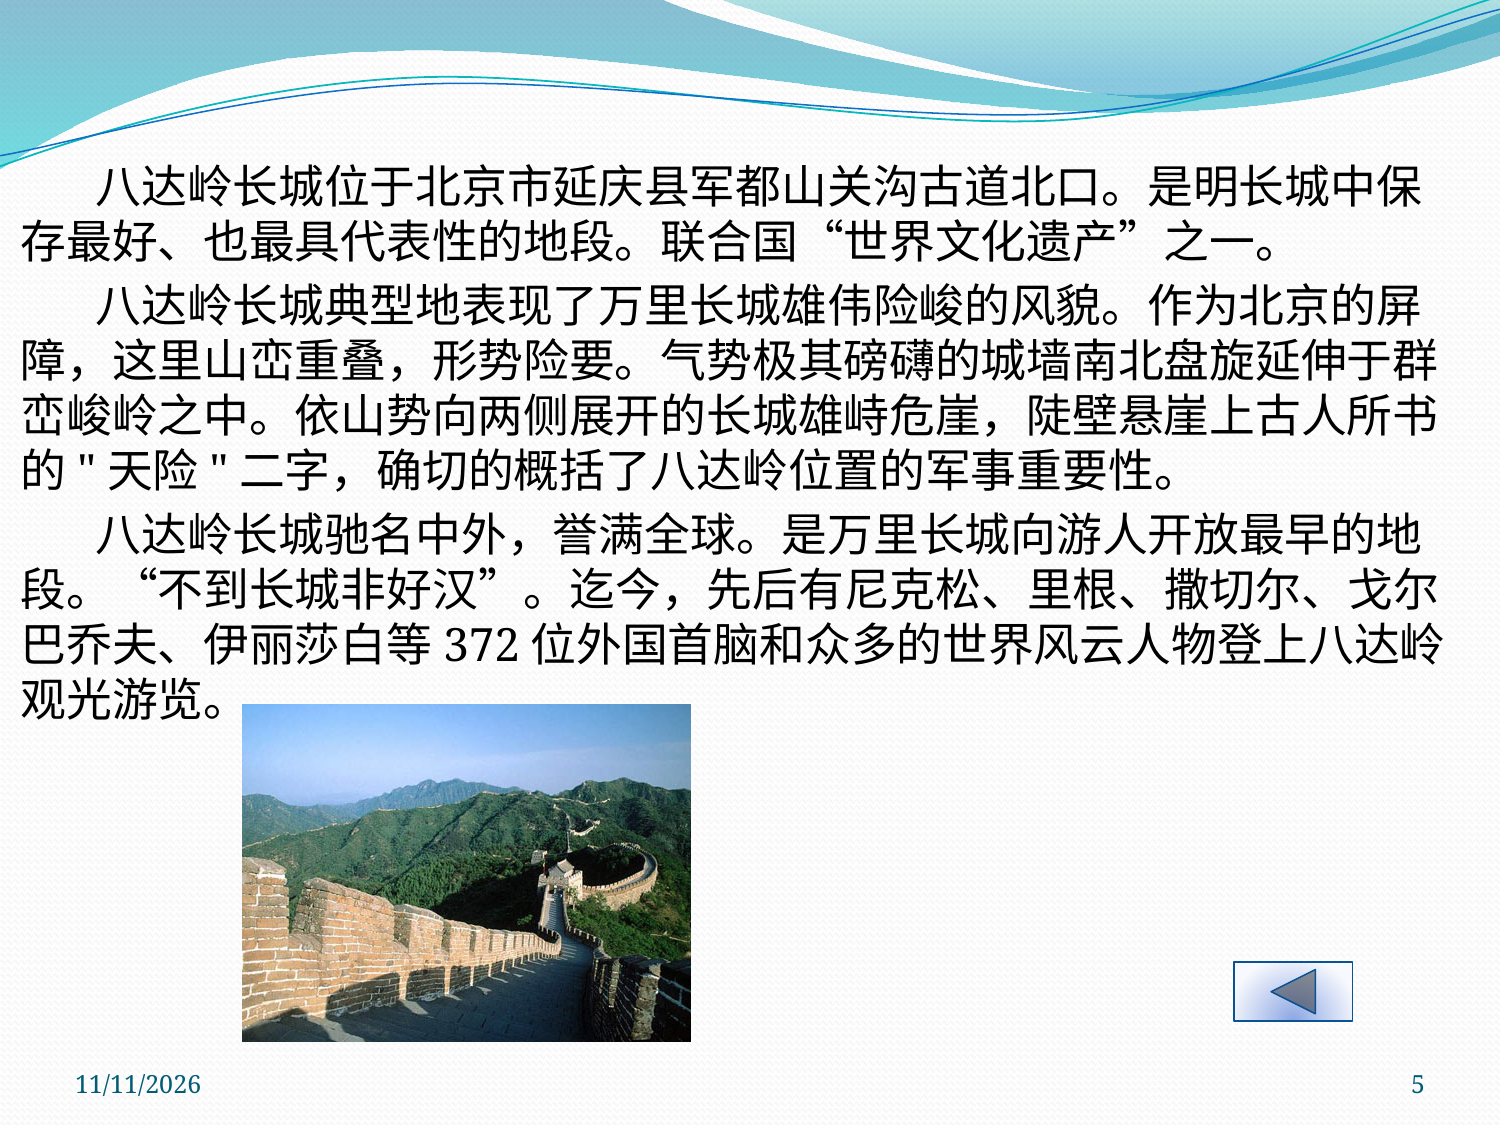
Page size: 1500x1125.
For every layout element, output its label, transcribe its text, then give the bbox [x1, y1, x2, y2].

list 八达岭长城位于北京市延庆县军都山关沟古道北口。是明长城中保存最好、也最具代表性的地段。联合国“世界文化遗产”之一。 八达岭长城典型地表现了万里长城雄伟险峻的风貌。作为北京的屏障，这里山峦重叠，形势险要。气势极其磅礴的城墙南北盘旋延伸于群峦峻岭之中。依山势向两侧展开的长城雄峙危崖，陡壁悬崖上古人所书的"天险"二字，确切的概括了八达岭位置的军事重要性。 八达岭长城驰名中外，誉满全球。是万里长城向游人开放最早的地段。“不到长城非好汉”。迄今，先后有尼克松、里根、撒切尔、戈尔巴乔夫、伊丽莎白等372位外国首脑和众多的世界风云人物登上八达岭观光游览。 [5, 150, 1483, 776]
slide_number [75, 1042, 425, 1103]
picture [241, 703, 692, 1042]
text_box [1233, 961, 1353, 1022]
slide_number 5 [1299, 1042, 1425, 1103]
